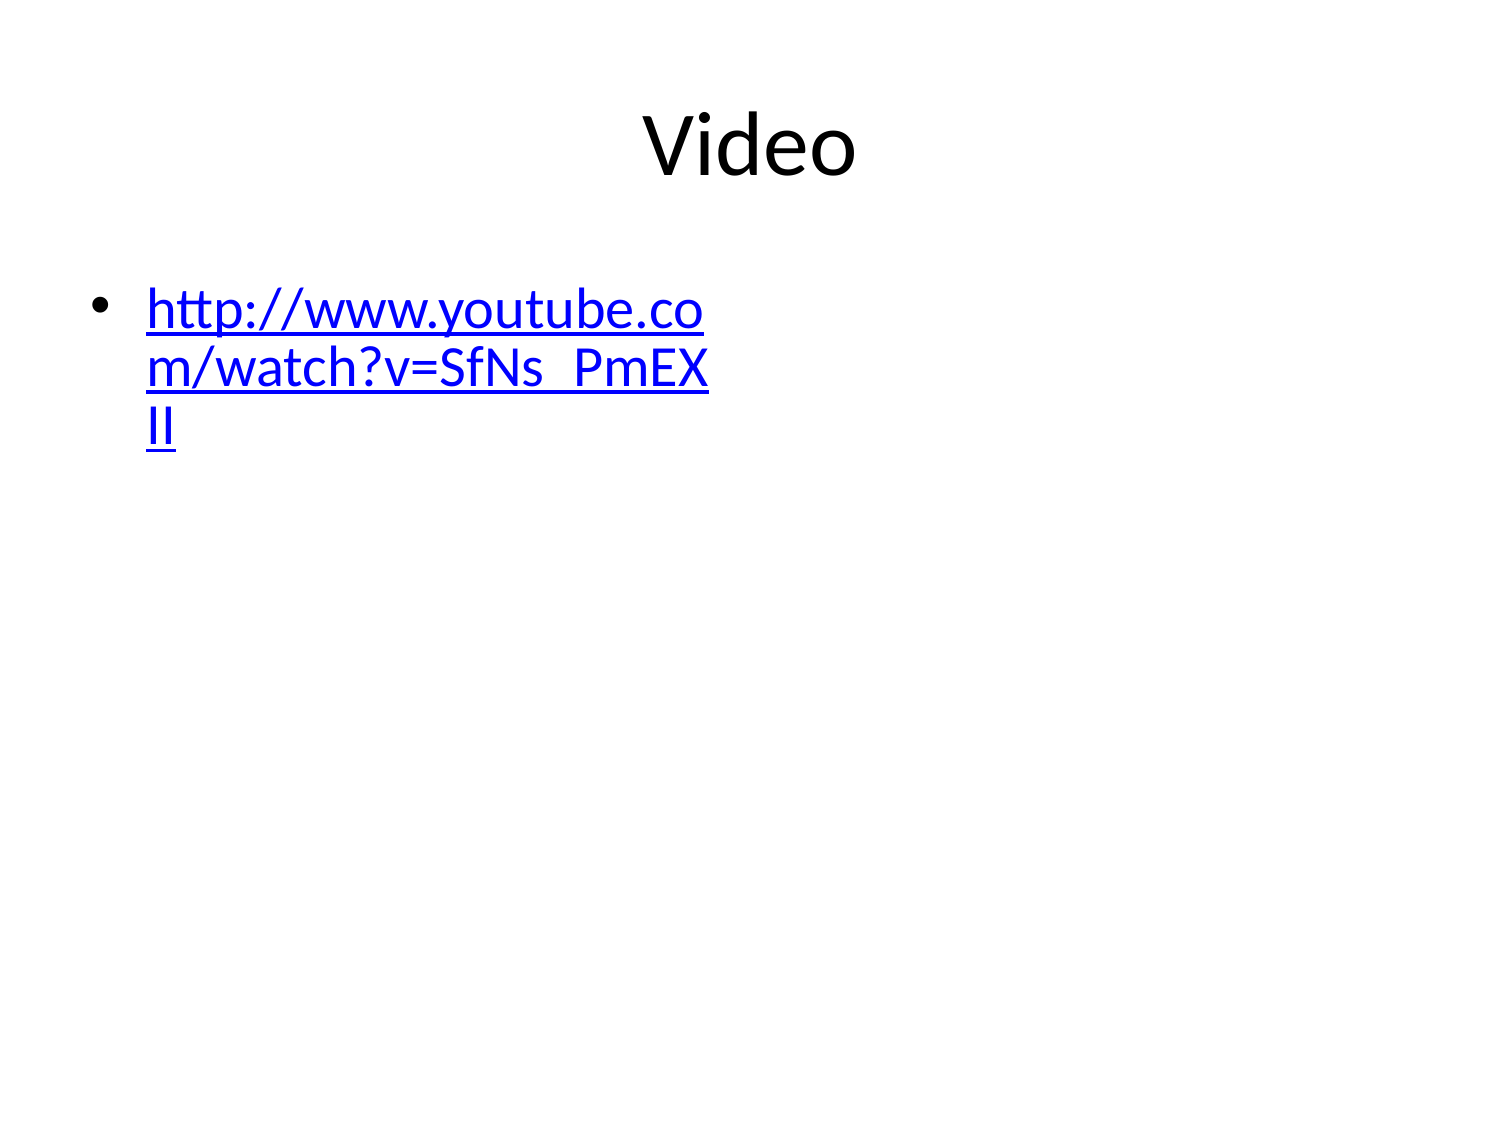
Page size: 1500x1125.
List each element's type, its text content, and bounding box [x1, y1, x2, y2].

title Video [75, 45, 1425, 233]
list http://www.youtube.com/watch?v=SfNs_PmEXII [75, 262, 738, 1005]
